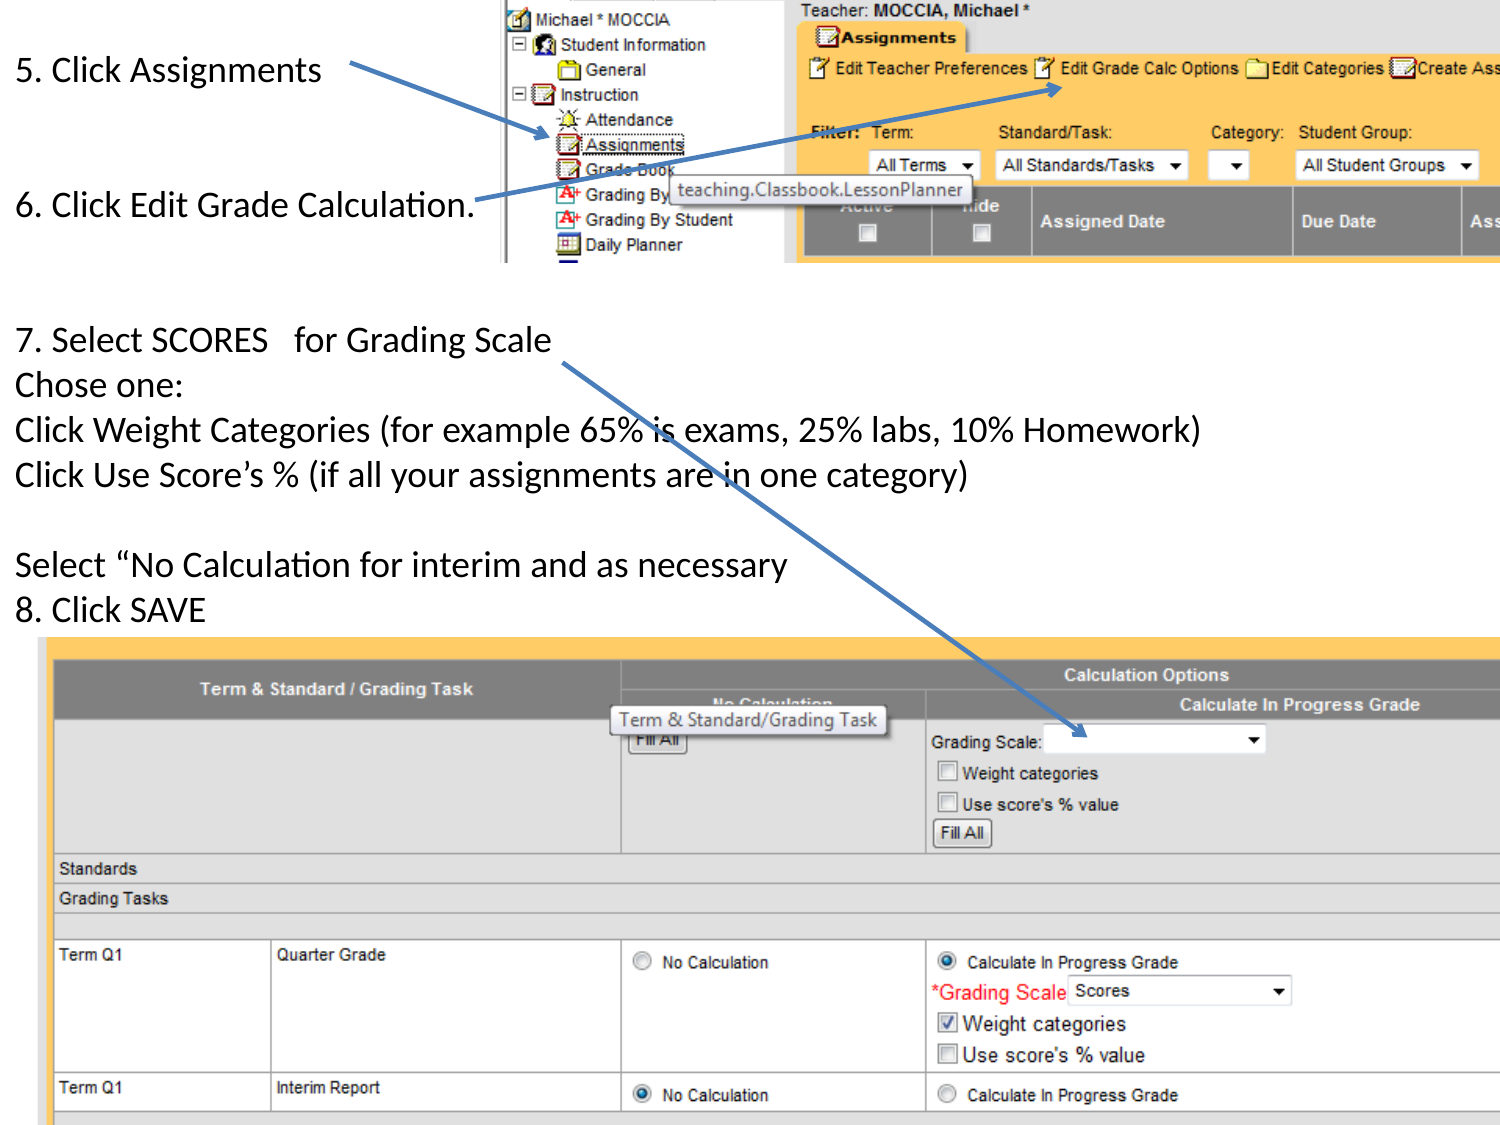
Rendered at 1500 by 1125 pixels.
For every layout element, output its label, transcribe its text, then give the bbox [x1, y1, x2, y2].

picture [37, 637, 1500, 1125]
text_box 5. Click Assignments 6. Click Edit Grade Calculation. 7. Select SCORES for Grading Scale Chose one: Click Weight Categories (for example 65% is exams, 25% labs, 10% Homework) Click Use Score’s % (if all your assignments are in one category) Select “No Calculation for interim and as necessary 8. Click SAVE [0, 37, 1388, 638]
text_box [474, 87, 1063, 201]
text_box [562, 362, 1088, 738]
picture [499, 0, 1500, 263]
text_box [349, 62, 551, 138]
